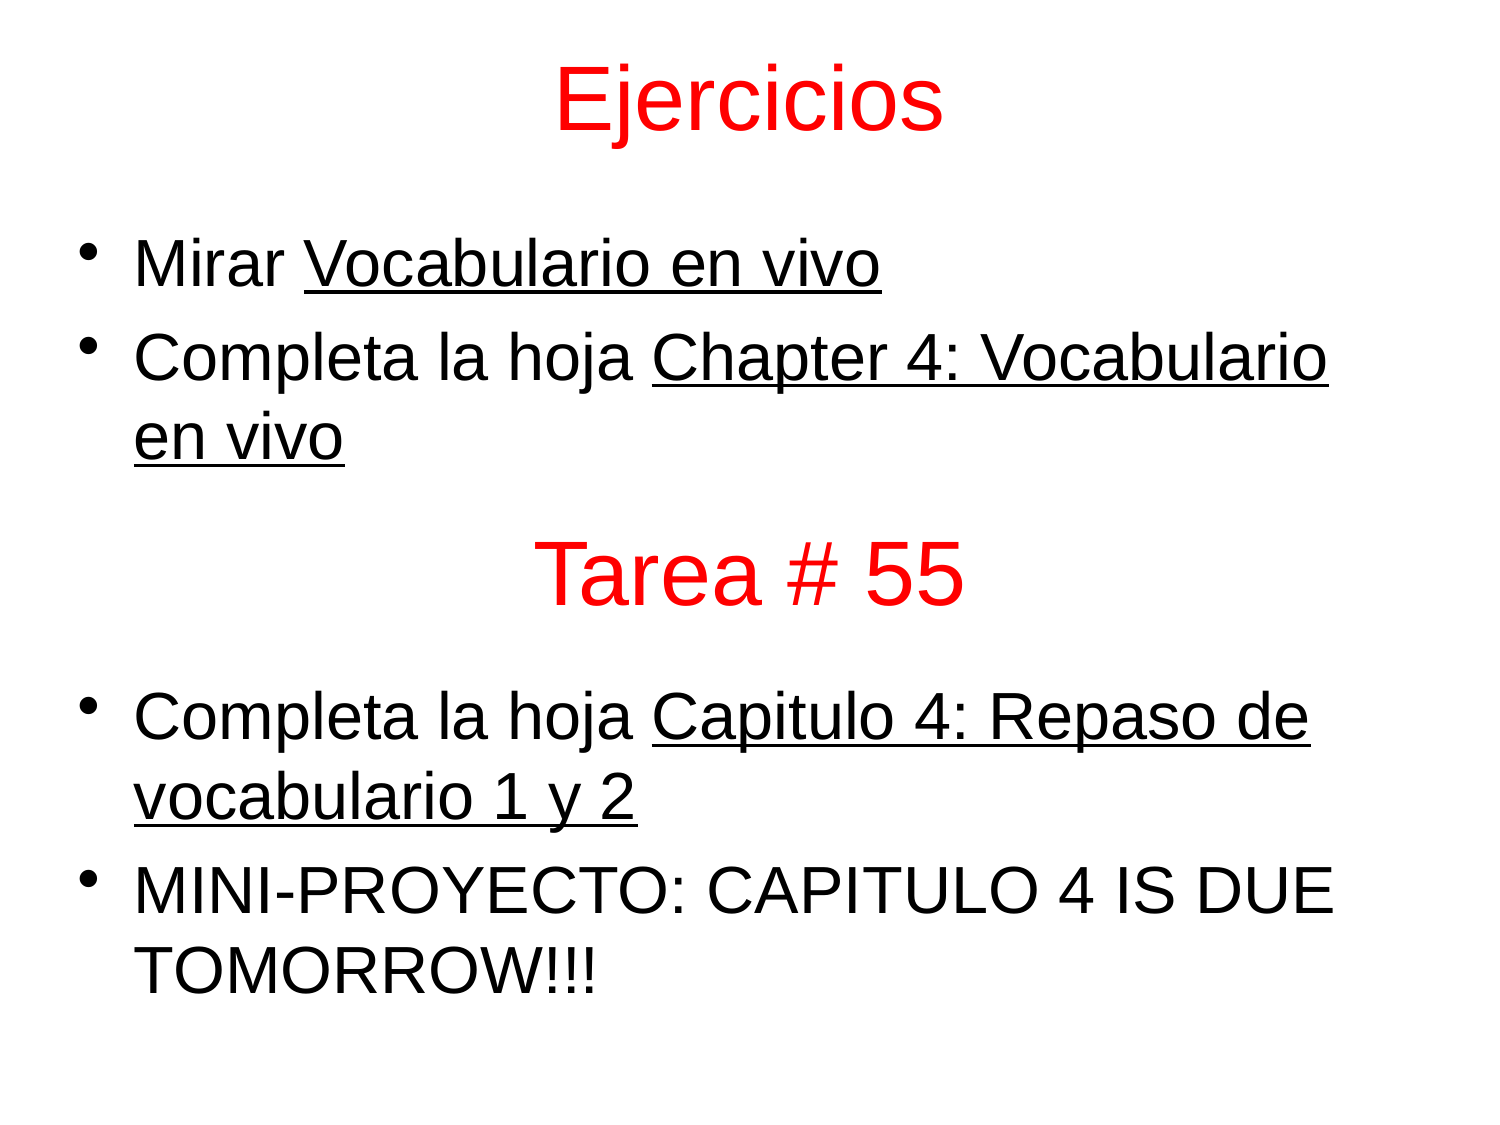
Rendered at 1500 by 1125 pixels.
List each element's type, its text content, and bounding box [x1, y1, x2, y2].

title Ejercicios [75, 0, 1425, 188]
list Mirar Vocabulario en vivo Completa la hoja Chapter 4: Vocabulario en vivo Completa la hoja Capitulo 4: Repaso de vocabulario 1 y 2 MINI-PROYECTO: CAPITULO 4 IS DUE TOMORROW!!! [62, 212, 1413, 955]
text_box Tarea # 55 [74, 474, 1425, 663]
